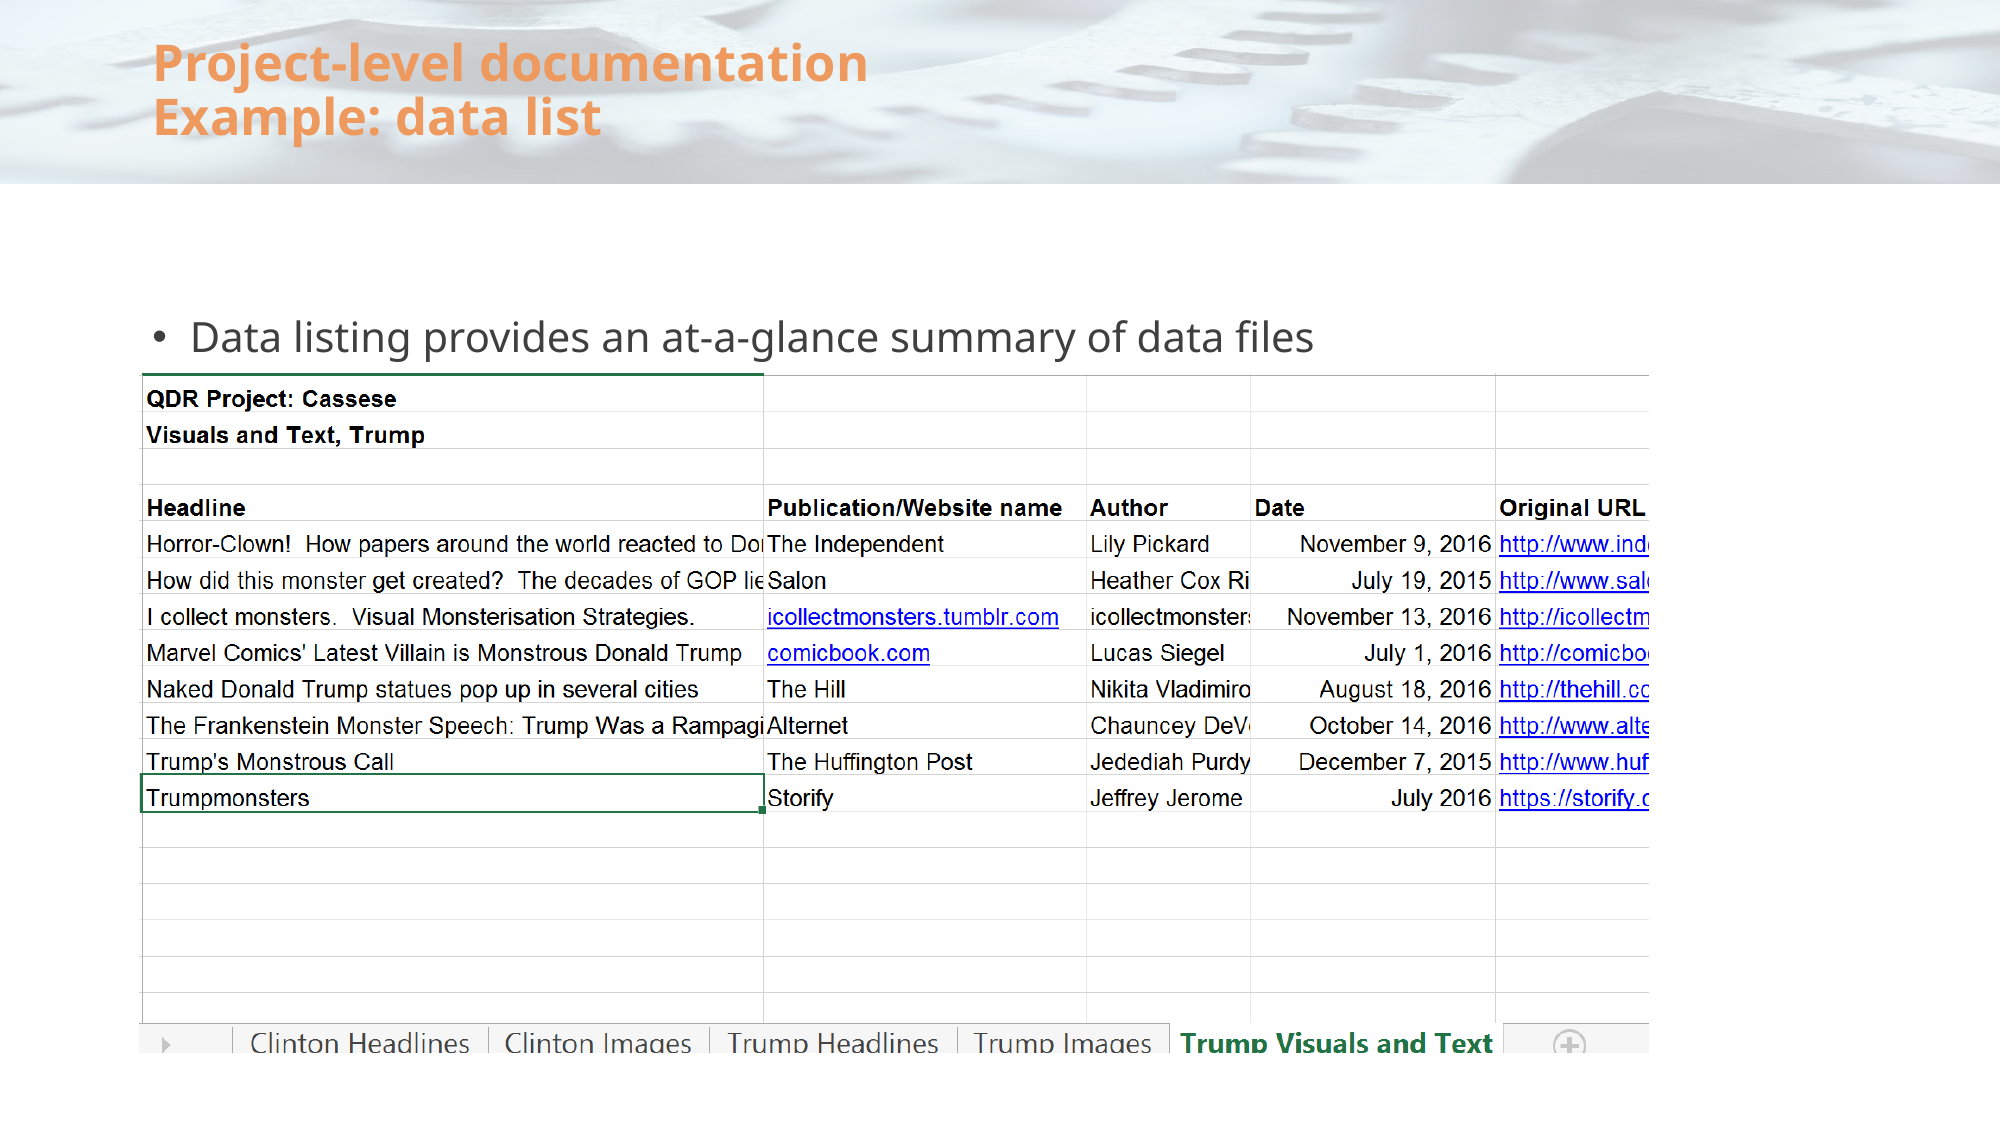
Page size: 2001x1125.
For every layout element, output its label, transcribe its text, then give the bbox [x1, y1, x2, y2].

list Data listing provides an at-a-glance summary of data files [137, 308, 1863, 1023]
title Project-level documentation Example: data list [137, 29, 1863, 155]
picture [139, 373, 1649, 1053]
